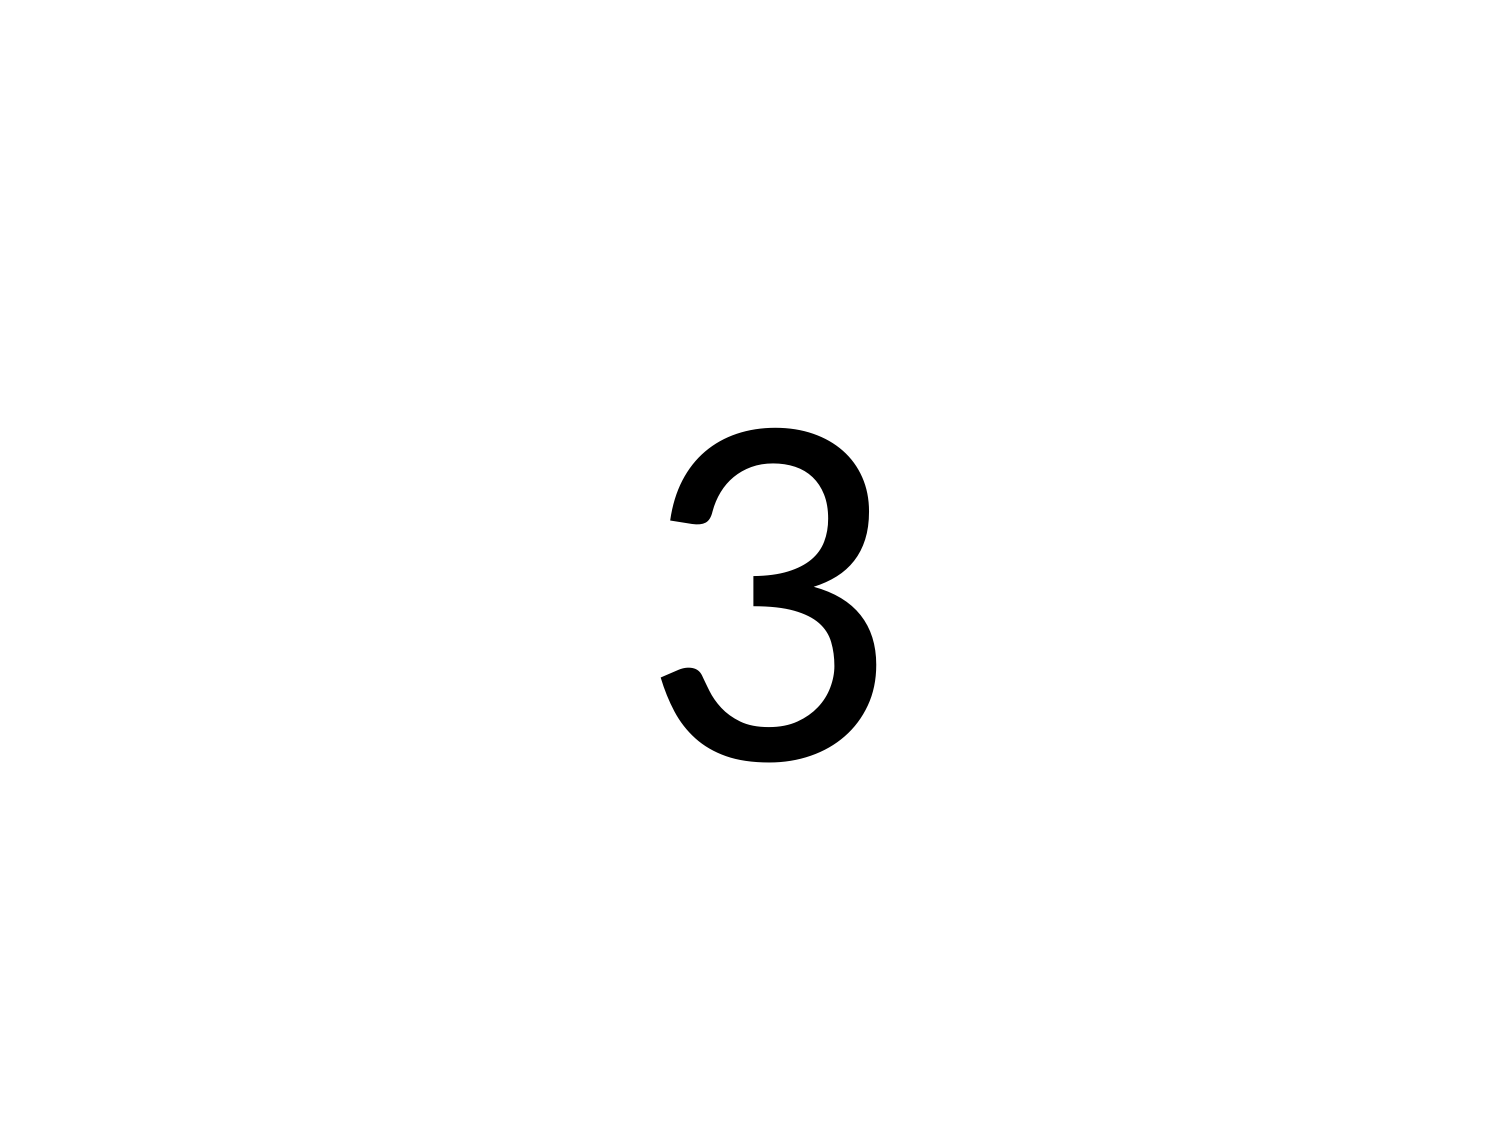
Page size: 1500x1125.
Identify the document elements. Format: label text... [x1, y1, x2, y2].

text_box 3 [411, 241, 1123, 1109]
